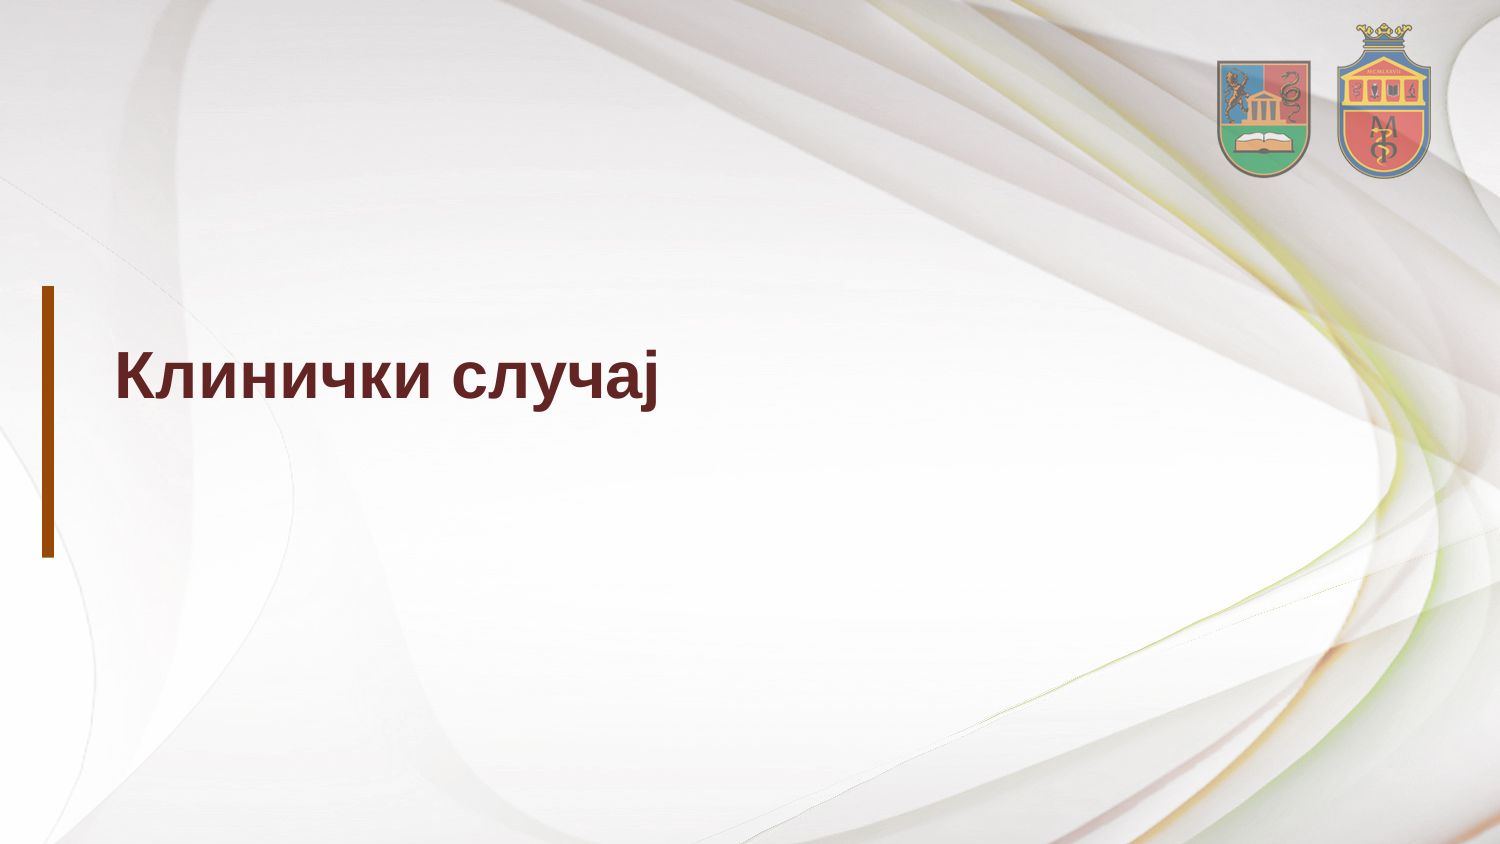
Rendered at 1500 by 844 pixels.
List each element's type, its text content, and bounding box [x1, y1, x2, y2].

picture [0, 0, 1500, 844]
list Клинички случај [100, 290, 1289, 468]
